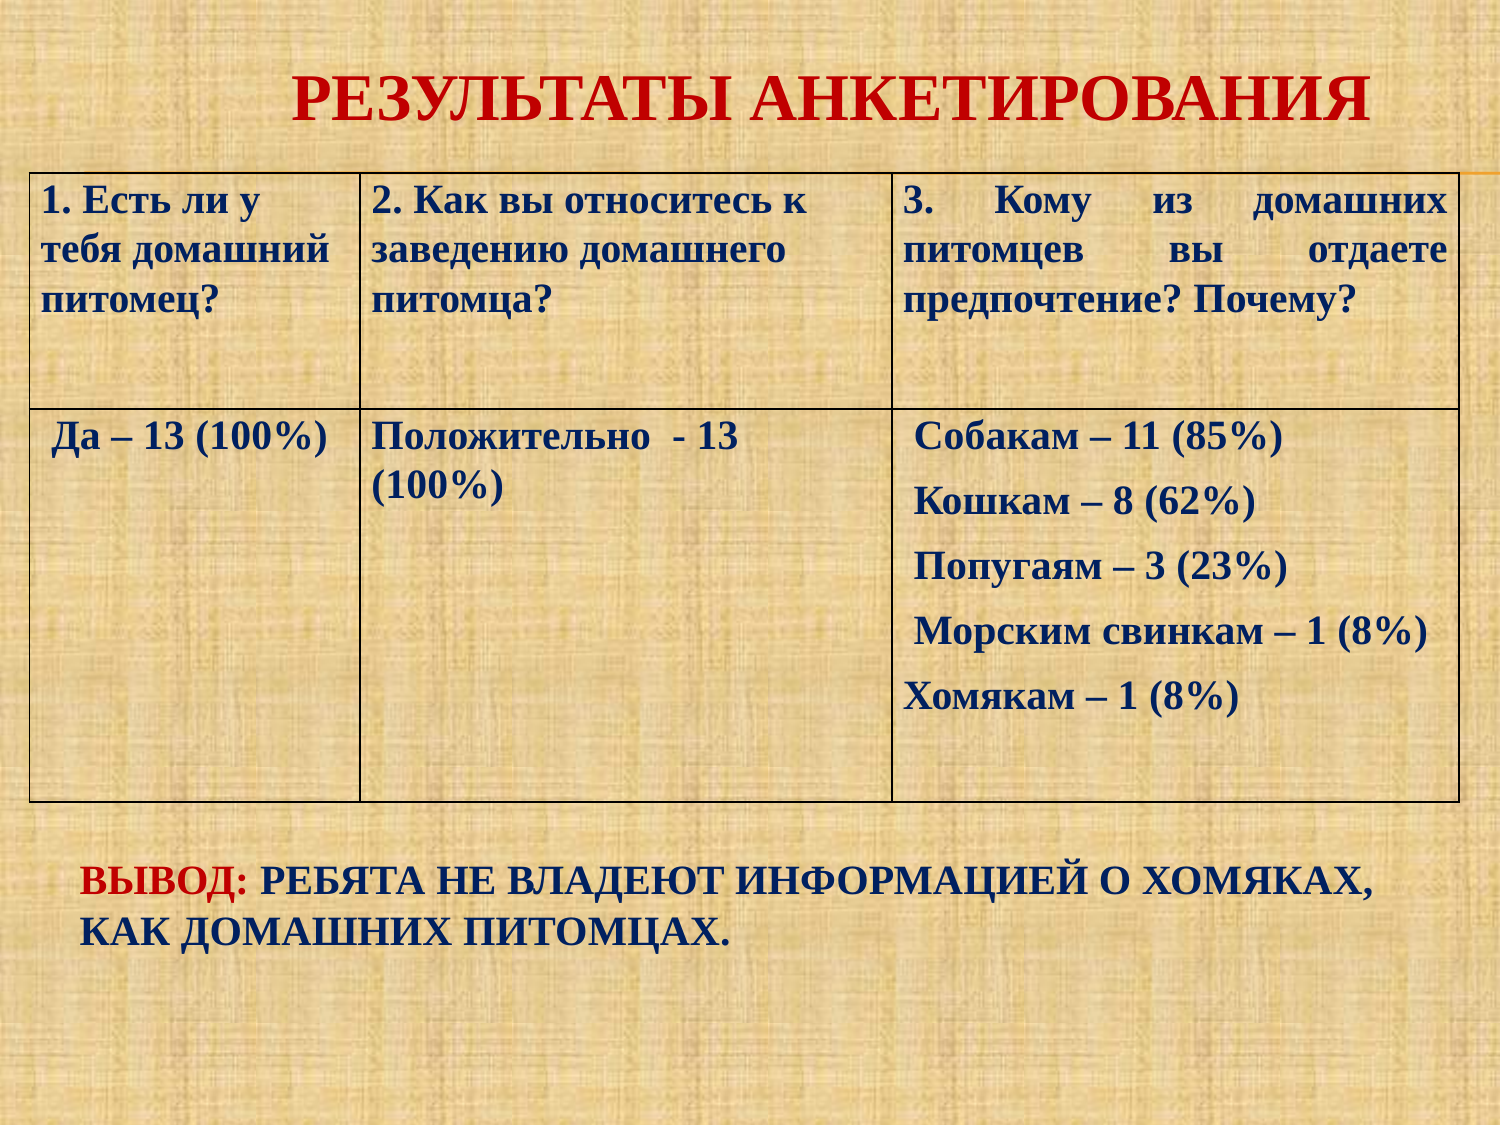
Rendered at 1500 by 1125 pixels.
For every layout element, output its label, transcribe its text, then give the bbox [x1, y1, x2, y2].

text_box ВЫВОД: РЕБЯТА НЕ ВЛАДЕЮТ ИНФОРМАЦИЕЙ О ХОМЯКАХ, КАК ДОМАШНИХ ПИТОМЦАХ. [64, 845, 1459, 961]
picture [0, 0, 1500, 1125]
title Результаты анкетирования [157, 0, 1500, 188]
table_header 3. Кому из домашних питомцев вы отдаете предпочтение? Почему? [893, 174, 1458, 408]
table_cell Положительно - 13 (100%) [361, 410, 891, 801]
table_cell Собакам – 11 (85%) Кошкам – 8 (62%) Попугаям – 3 (23%) Морским свинкам – 1 (8%) Хомякам – 1 (8%) [893, 410, 1458, 801]
table_cell Да – 13 (100%) [30, 410, 359, 801]
table_header 2. Как вы относитесь к заведению домашнего питомца? [361, 174, 891, 408]
table_header 1. Есть ли у тебя домашний питомец? [30, 174, 359, 408]
